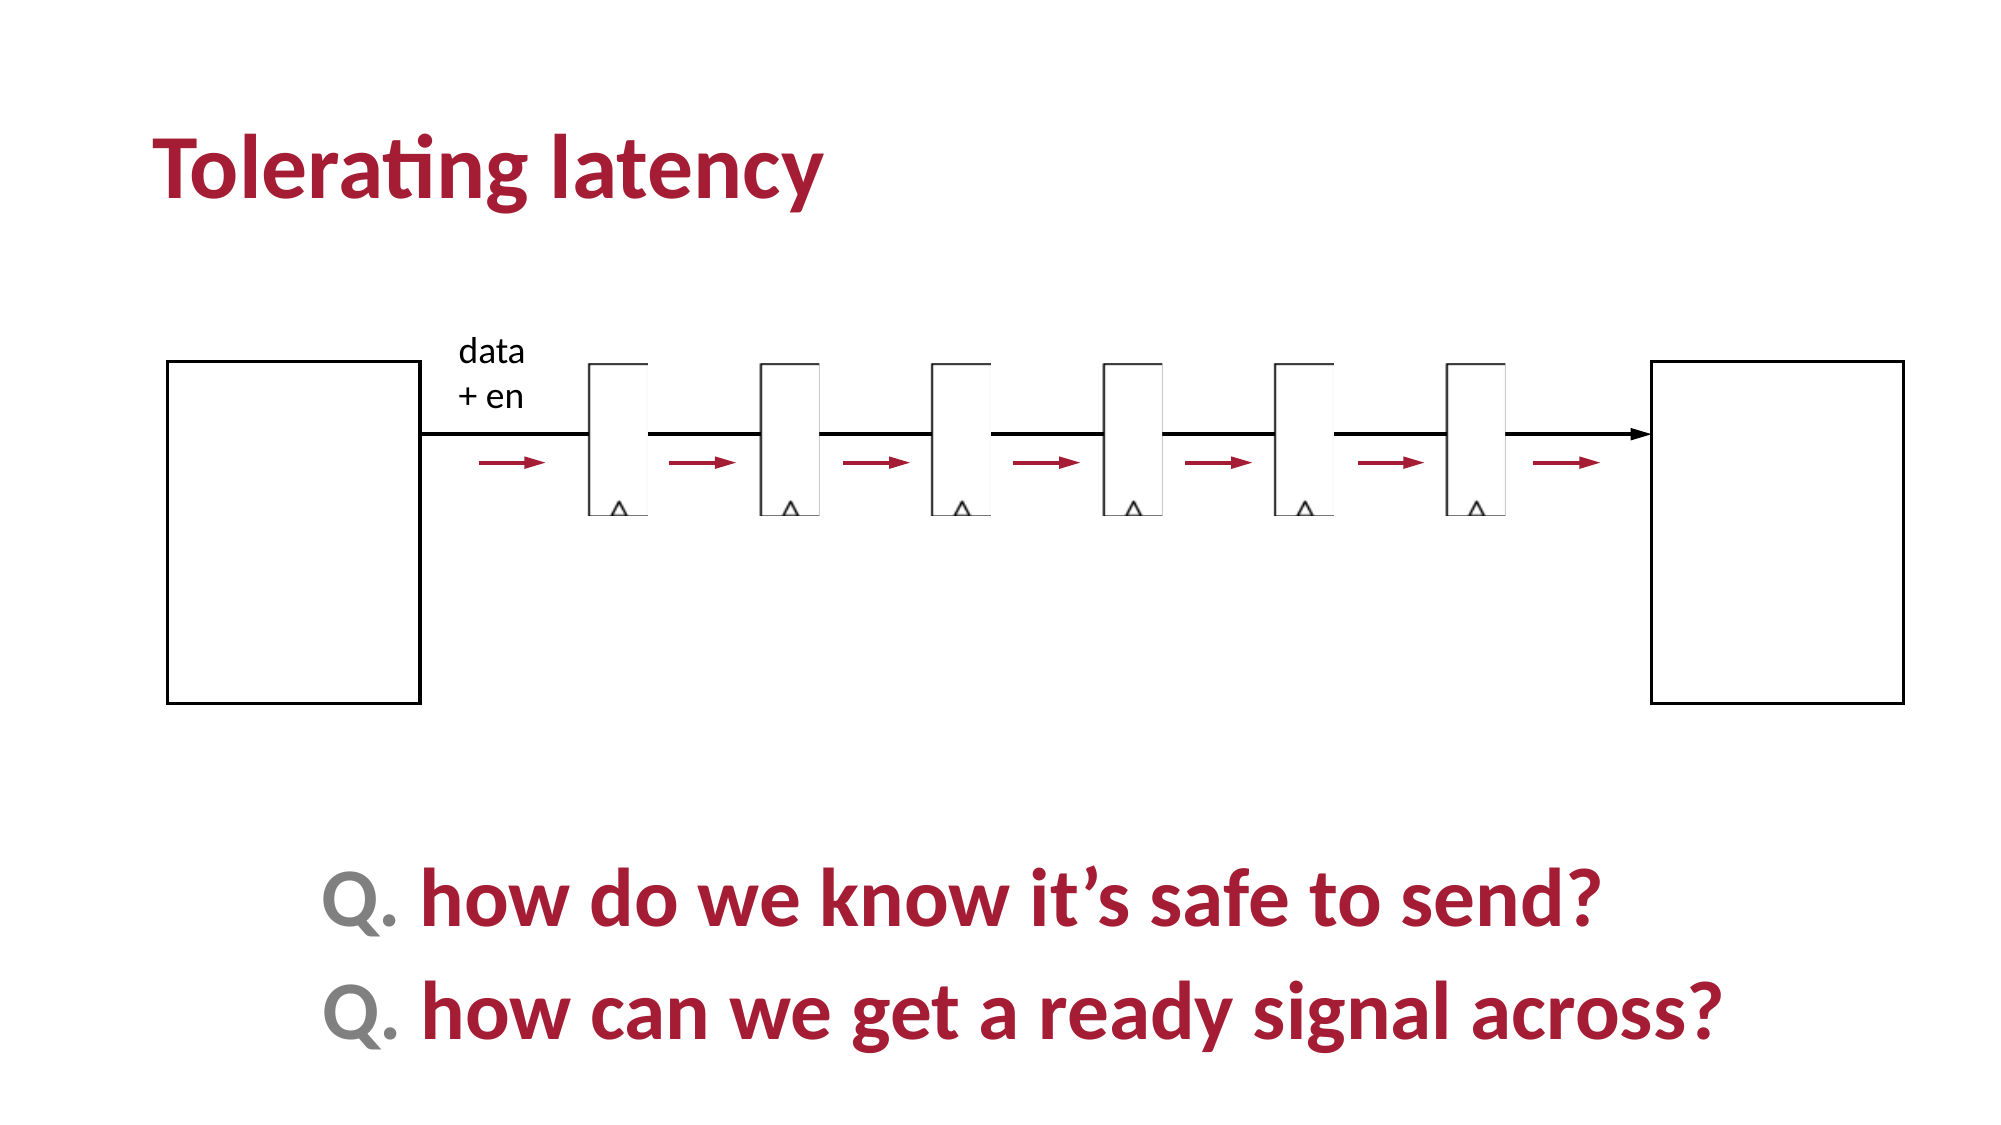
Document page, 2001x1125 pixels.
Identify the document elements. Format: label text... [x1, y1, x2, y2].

text_box [1651, 360, 1905, 704]
text_box Q. how can we get a ready signal across? [308, 948, 1741, 1064]
text_box [167, 360, 421, 704]
picture [930, 362, 991, 516]
title Tolerating latency [137, 59, 1863, 278]
picture [759, 362, 820, 516]
picture [587, 362, 648, 516]
picture [1445, 362, 1506, 516]
picture [1273, 362, 1335, 516]
text_box Q. how do we know it’s safe to send? [306, 836, 1620, 951]
text_box data + en [443, 318, 541, 424]
picture [1102, 362, 1163, 516]
